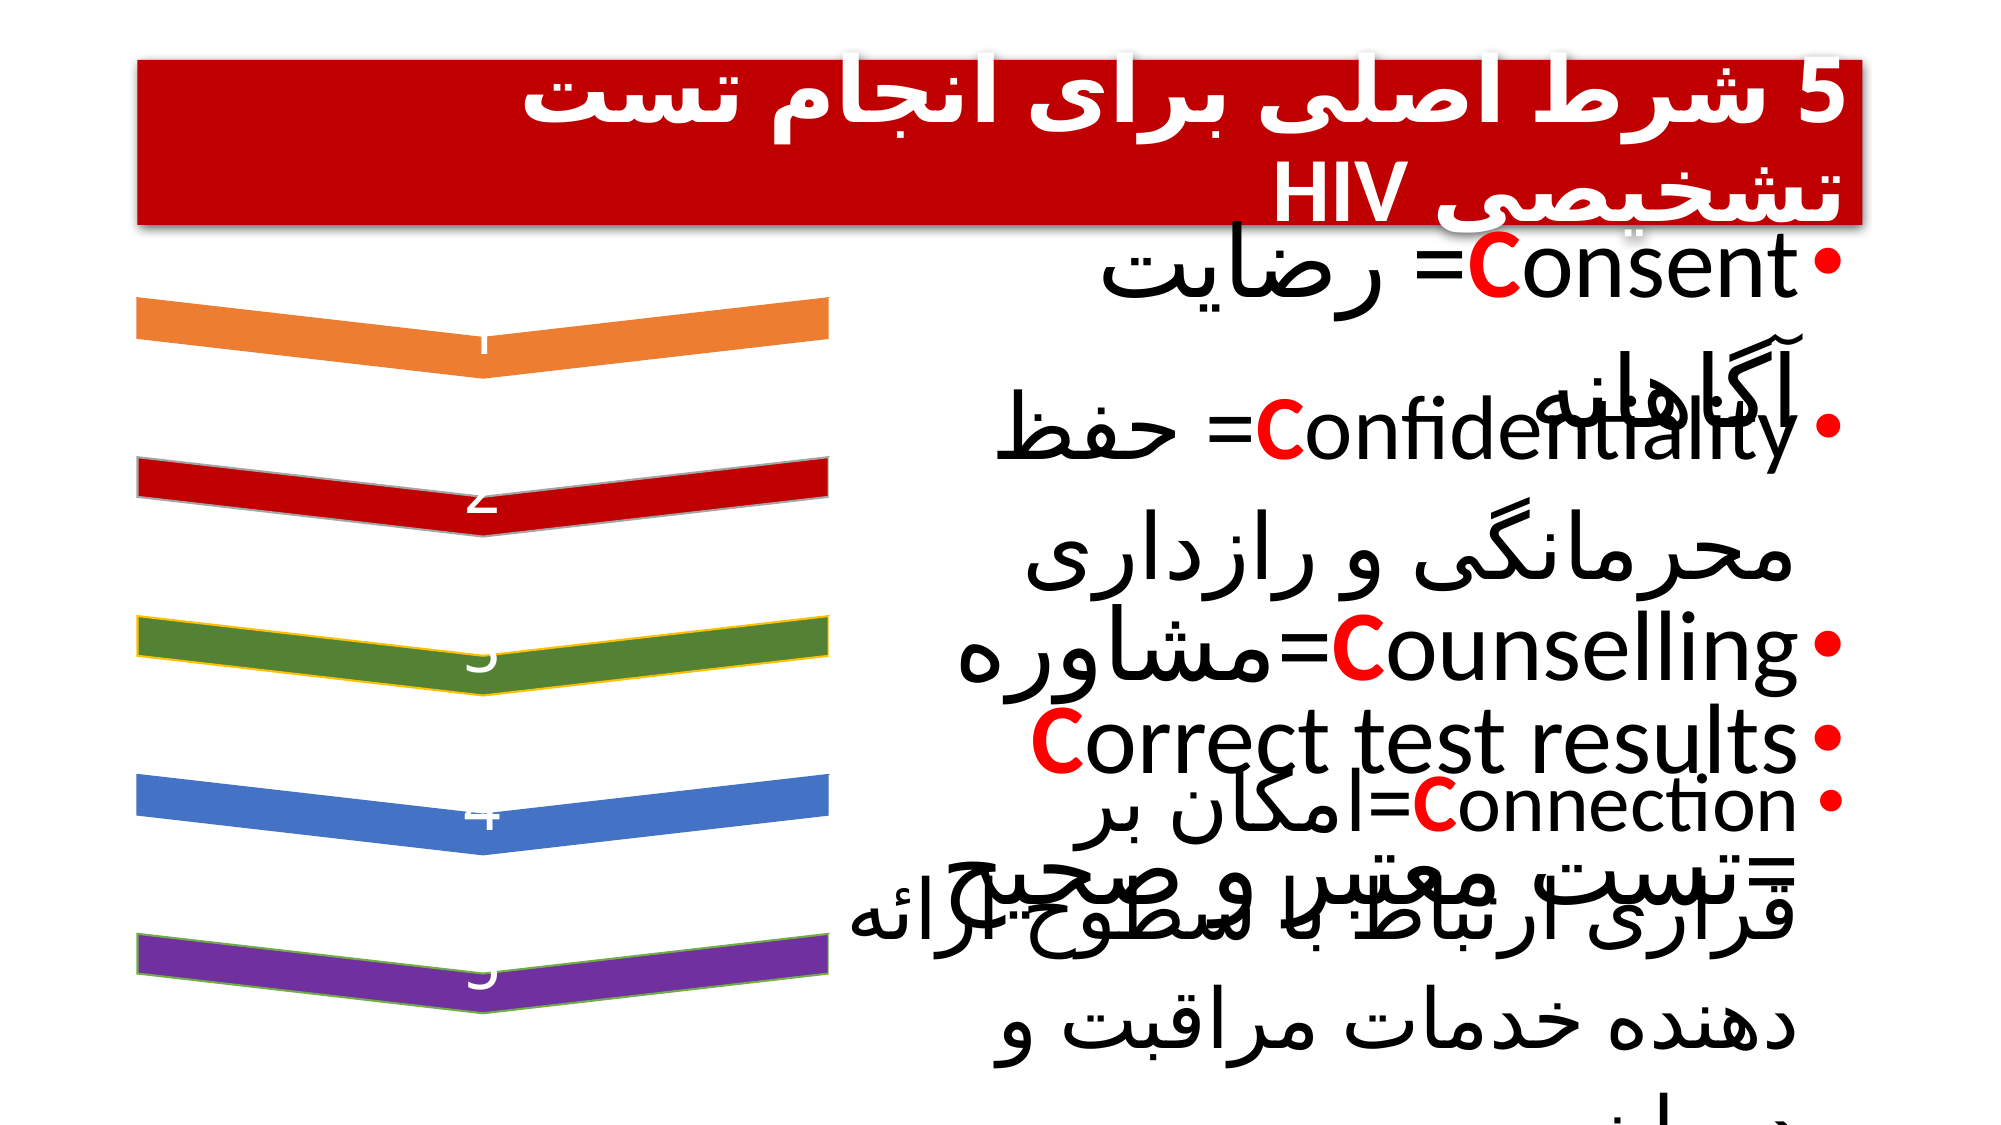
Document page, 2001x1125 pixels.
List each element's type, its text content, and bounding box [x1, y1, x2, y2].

title 5 شرط اصلی برای انجام تست تشخیصی HIV [137, 59, 1863, 225]
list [137, 298, 1866, 1014]
